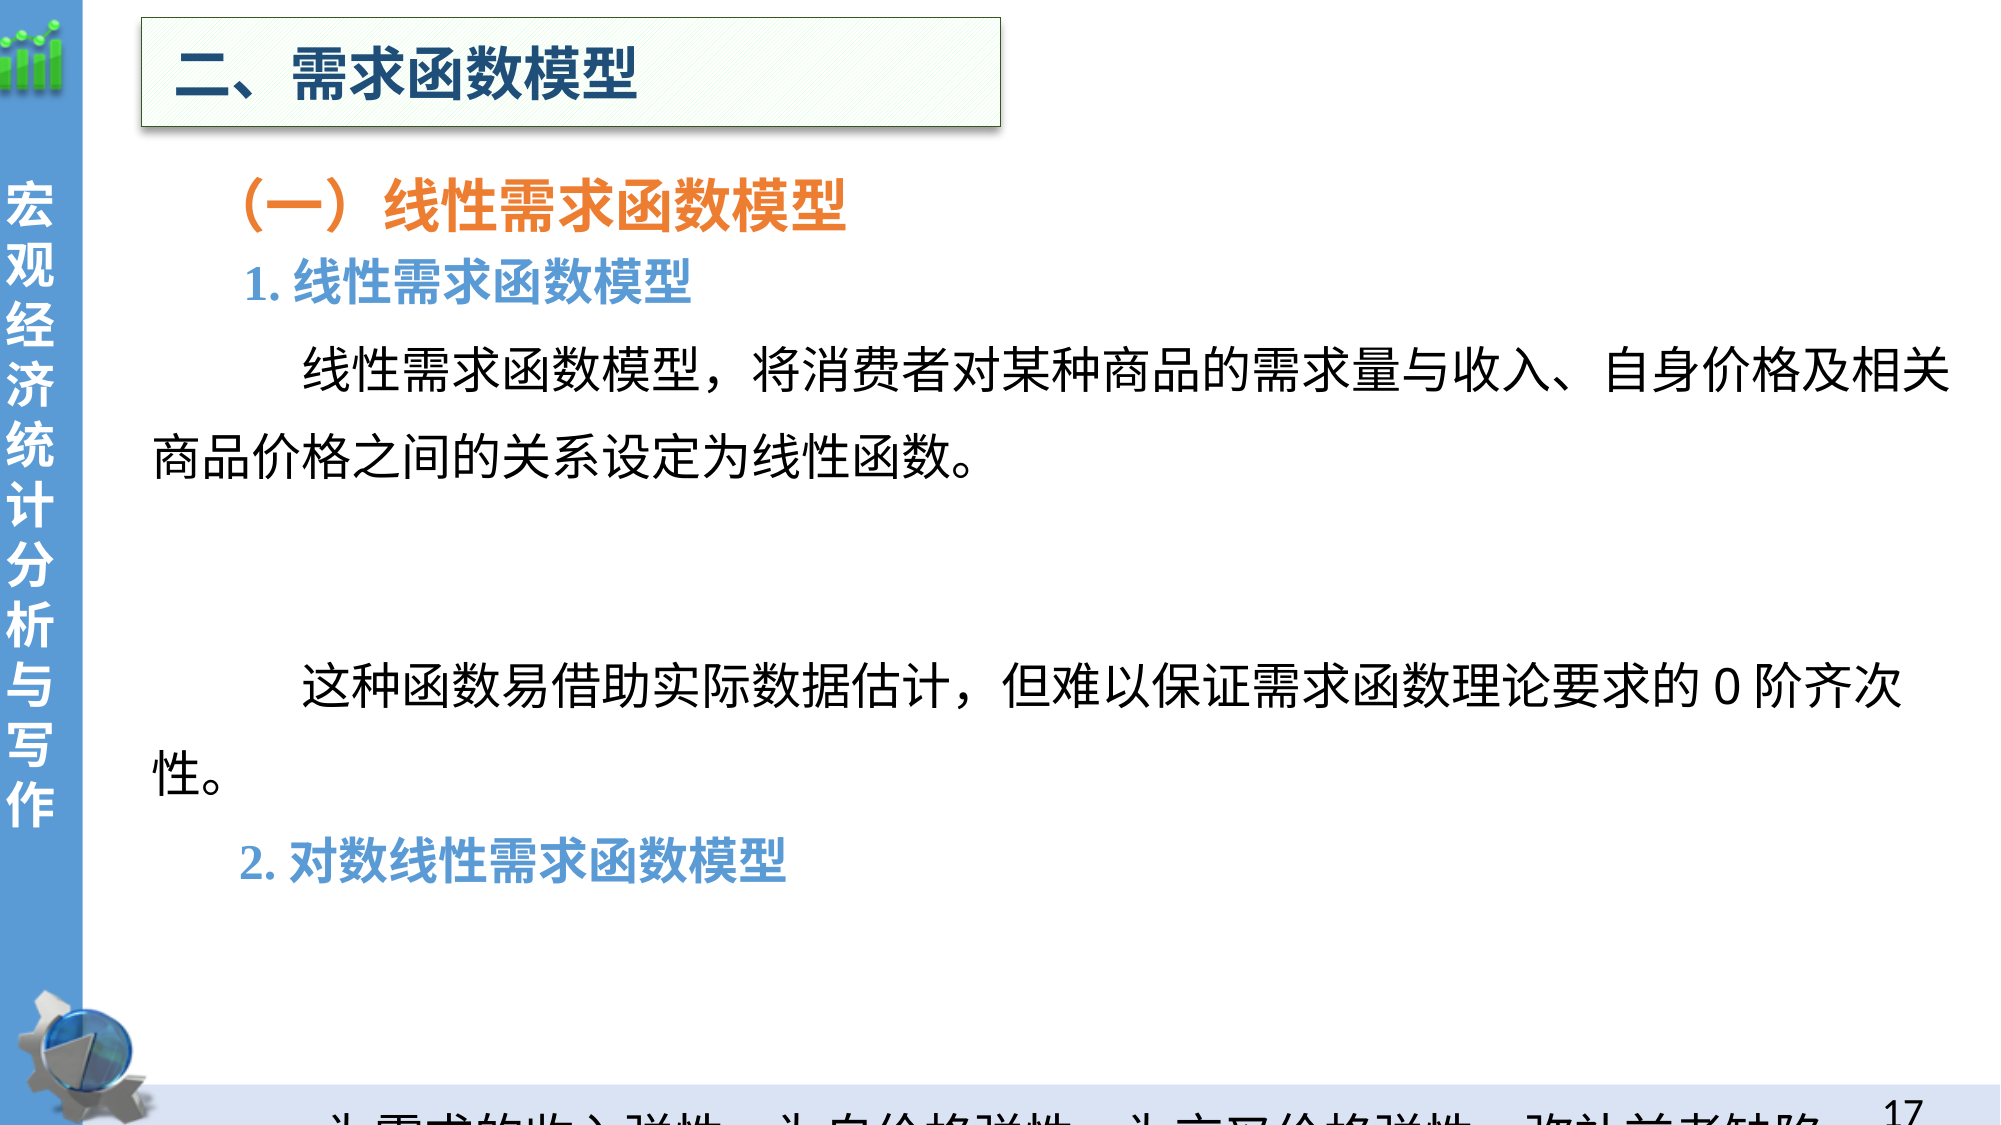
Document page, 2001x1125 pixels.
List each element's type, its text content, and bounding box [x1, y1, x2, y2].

text_box 二、需求函数模型 [141, 17, 1000, 127]
picture [1236, 1121, 1262, 1125]
slide_number 16 [1786, 1085, 1940, 1125]
text_box （一）线性需求函数模型 [84, 126, 918, 247]
picture [901, 1120, 909, 1125]
picture [1301, 1120, 1309, 1125]
picture [0, 0, 2001, 1125]
